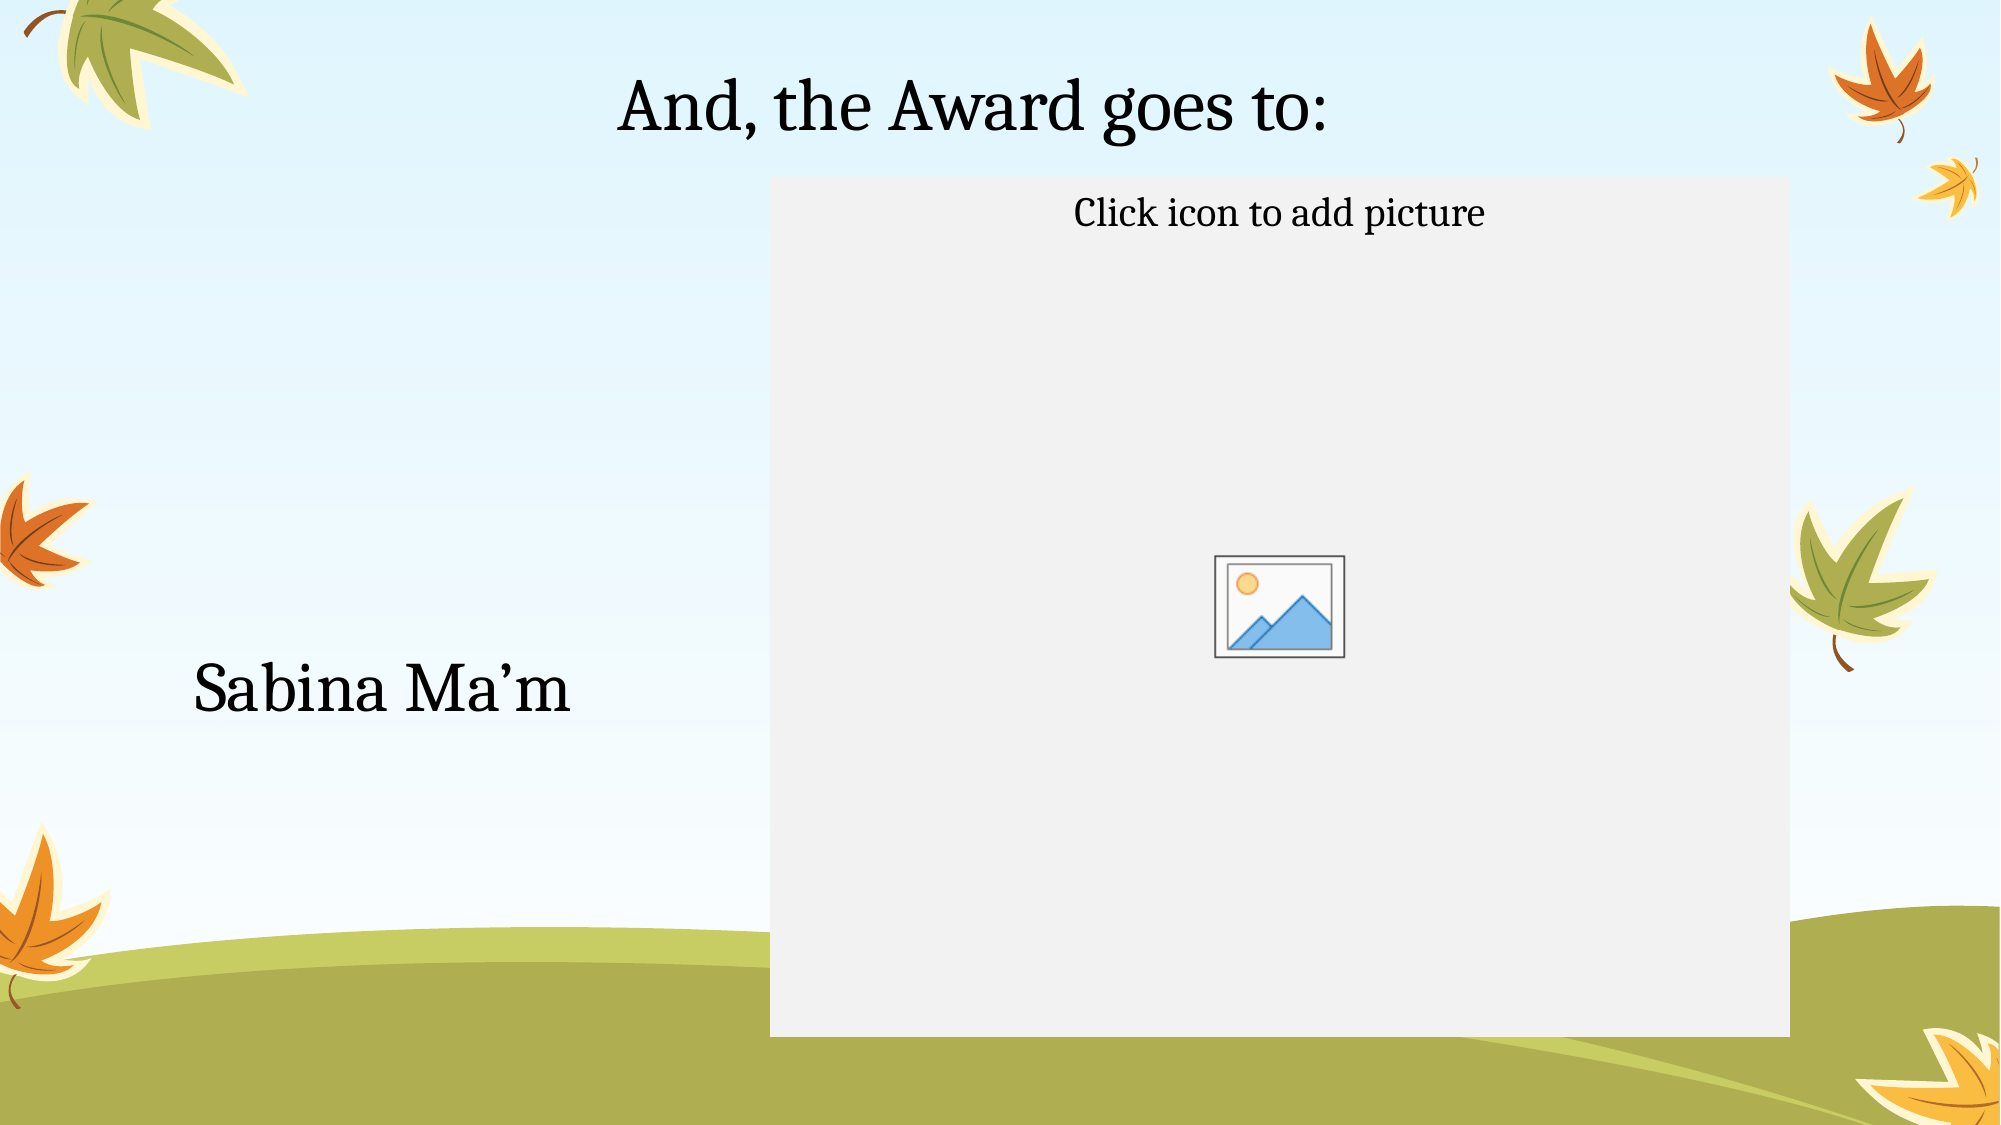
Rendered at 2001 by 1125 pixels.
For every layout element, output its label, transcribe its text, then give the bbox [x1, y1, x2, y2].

picture [769, 176, 1791, 1038]
title Sabina Ma’m [180, 359, 690, 735]
